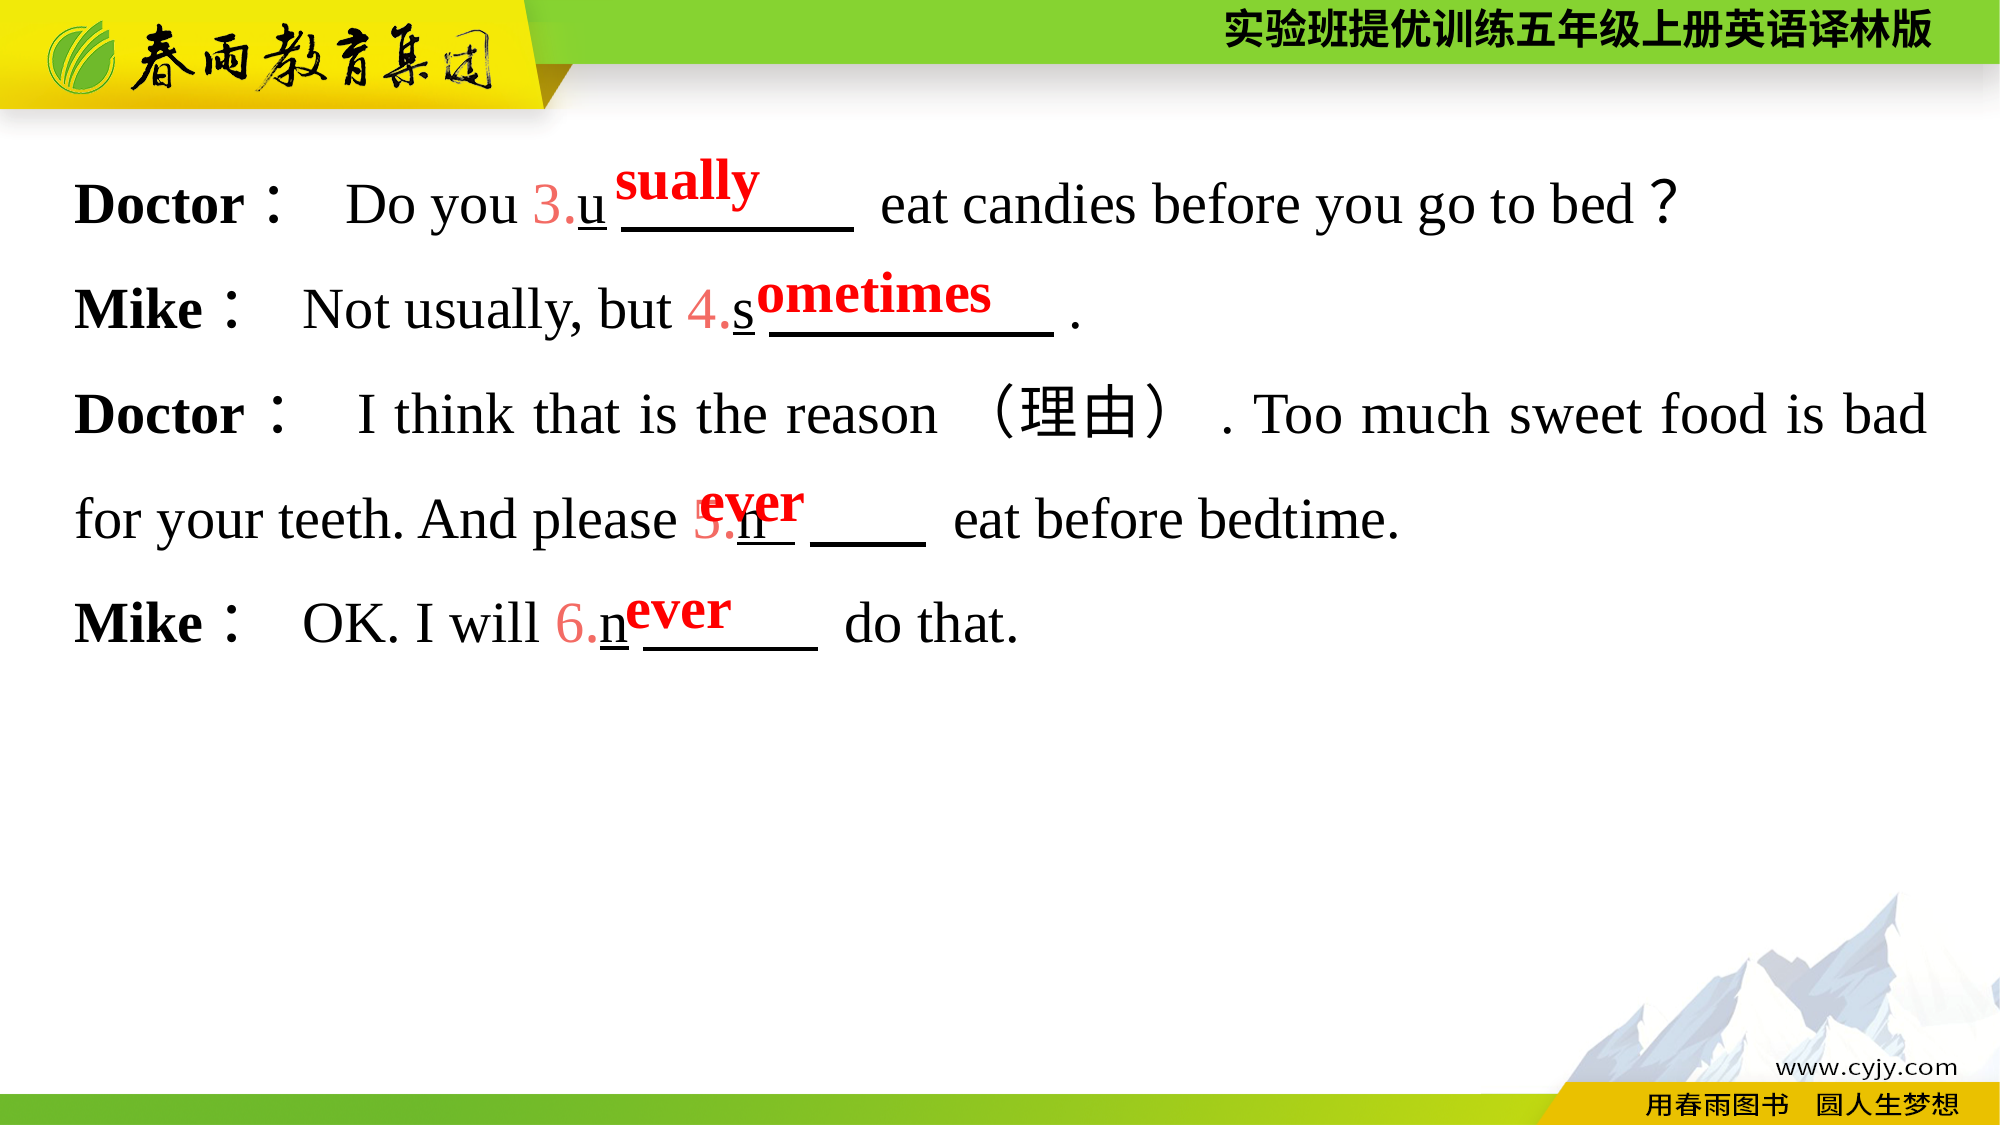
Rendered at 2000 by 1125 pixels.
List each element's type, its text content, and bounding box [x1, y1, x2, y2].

text_box ever [684, 456, 821, 541]
text_box ometimes [741, 246, 1008, 332]
text_box ever [610, 562, 747, 648]
text_box sually [600, 134, 777, 219]
picture [0, 0, 2000, 1125]
list Doctor： Do you 3.u eat candies before you go to bed？ Mike： Not usually, but 4.s . Doctor： I think that is the reason（理由）. Too much sweet food is bad for your teeth. And please 5.n eat before bedtime. Mike： OK. I will 6.n do that. [59, 122, 1944, 668]
